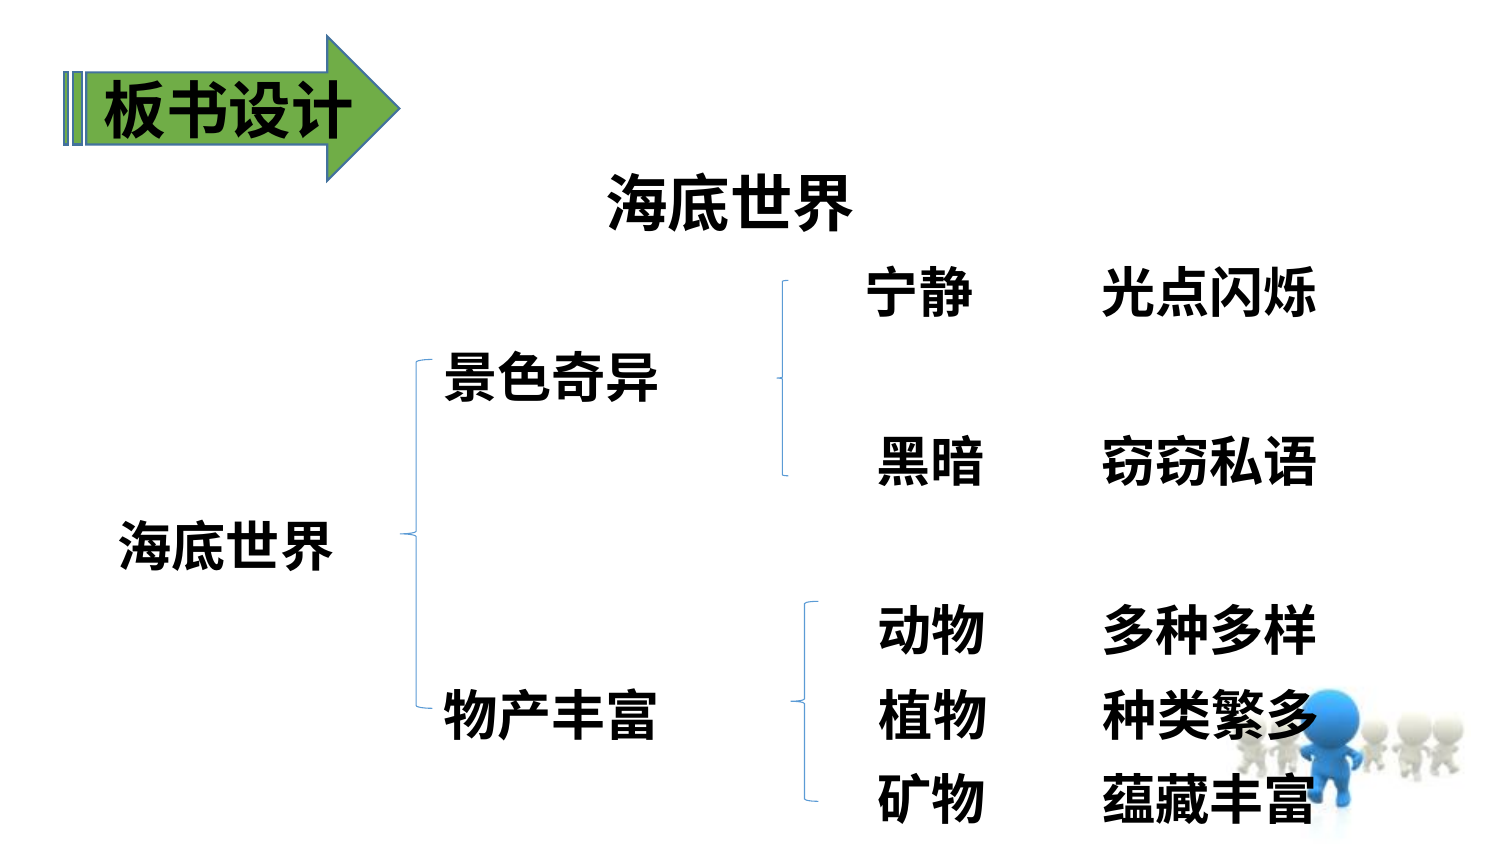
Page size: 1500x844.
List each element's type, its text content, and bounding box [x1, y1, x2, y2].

text_box [63, 71, 69, 136]
text_box [776, 279, 789, 477]
text_box [790, 600, 819, 802]
text_box [371, 78, 401, 136]
text_box [72, 71, 83, 136]
text_box [326, 33, 358, 65]
text_box [399, 358, 433, 709]
text_box [85, 71, 92, 136]
text_box 海底世界 宁静 光点闪烁 景色奇异 黑暗 窃窃私语 海底世界 动物 多种多样 物产丰富 植物 种类繁多 矿物 蕴藏丰富 [51, 136, 1409, 836]
picture [1226, 662, 1471, 844]
text_box 板书设计 [92, 65, 371, 136]
